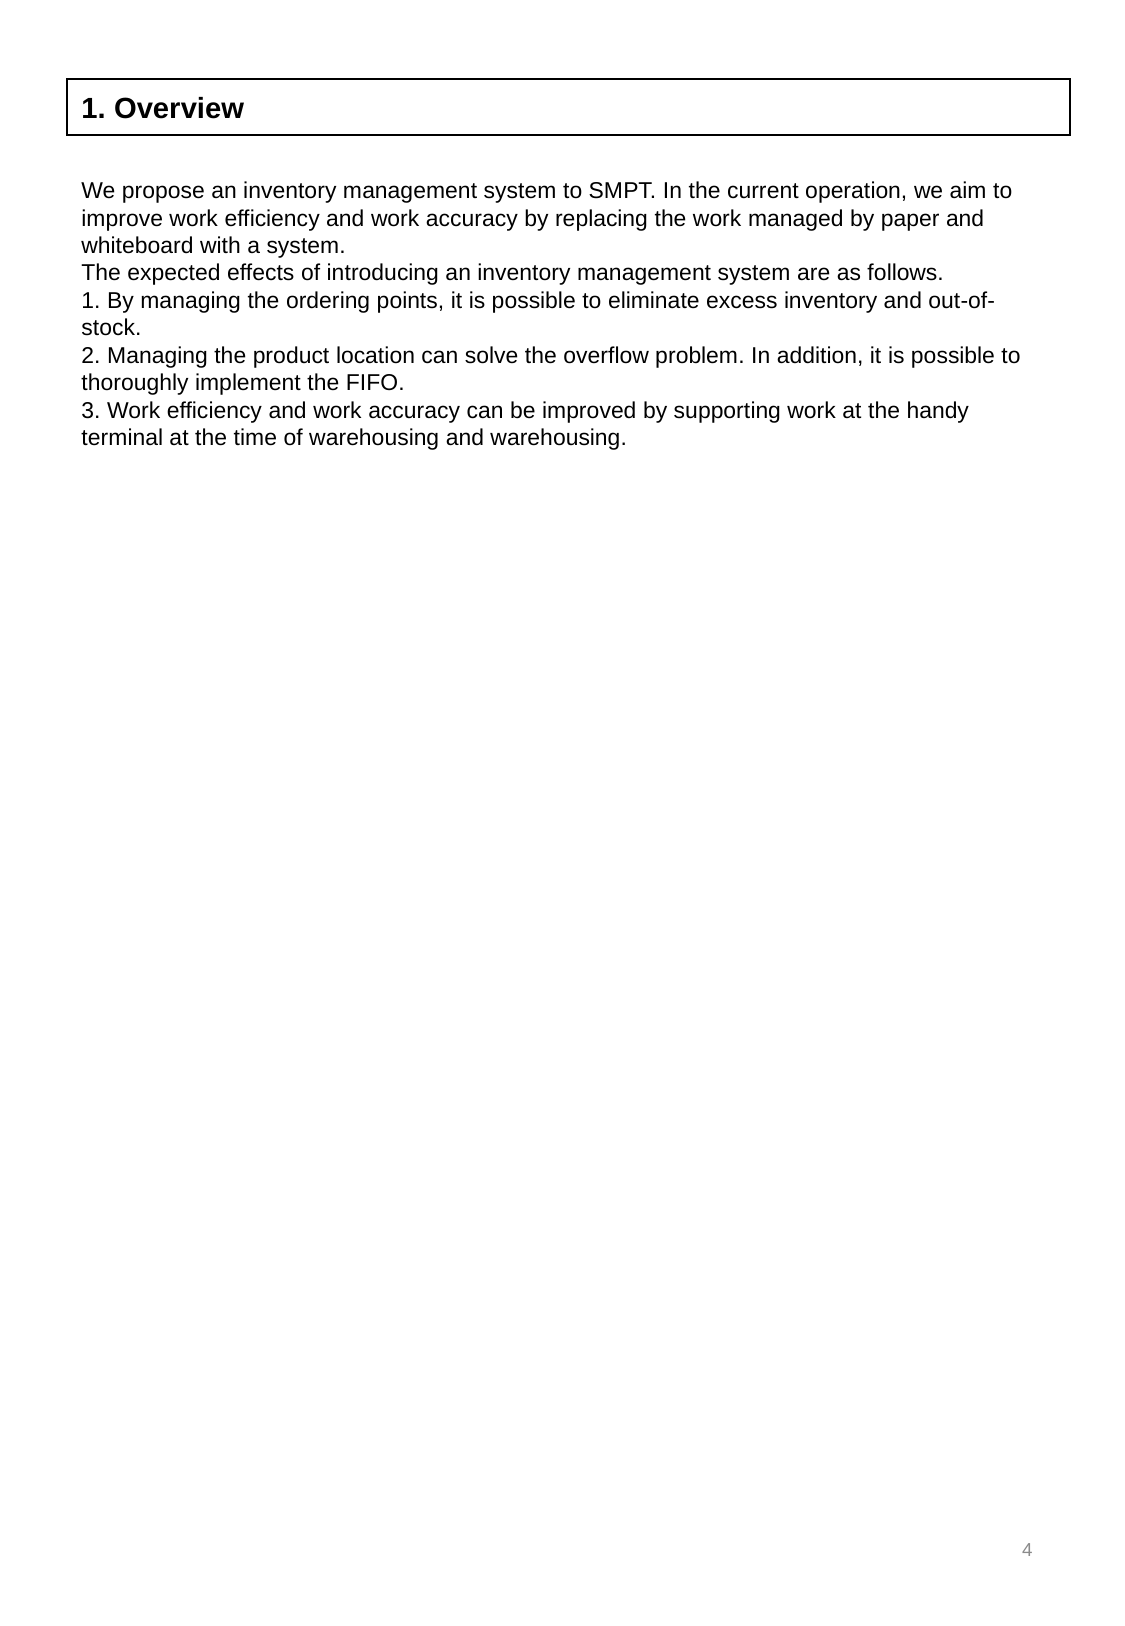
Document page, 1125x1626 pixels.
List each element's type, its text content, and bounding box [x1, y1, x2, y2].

text_box We propose an inventory management system to SMPT. In the current operation, we aim to improve work efficiency and work accuracy by replacing the work managed by paper and whiteboard with a system. The expected effects of introducing an inventory management system are as follows. 1. By managing the ordering points, it is possible to eliminate excess inventory and out-of-stock. 2. Managing the product location can solve the overflow problem. In addition, it is possible to thoroughly implement the FIFO. 3. Work efficiency and work accuracy can be improved by supporting work at the handy terminal at the time of warehousing and warehousing. [66, 168, 1071, 458]
text_box 1. Overview [66, 78, 1071, 136]
slide_number 4 [794, 1506, 1048, 1593]
